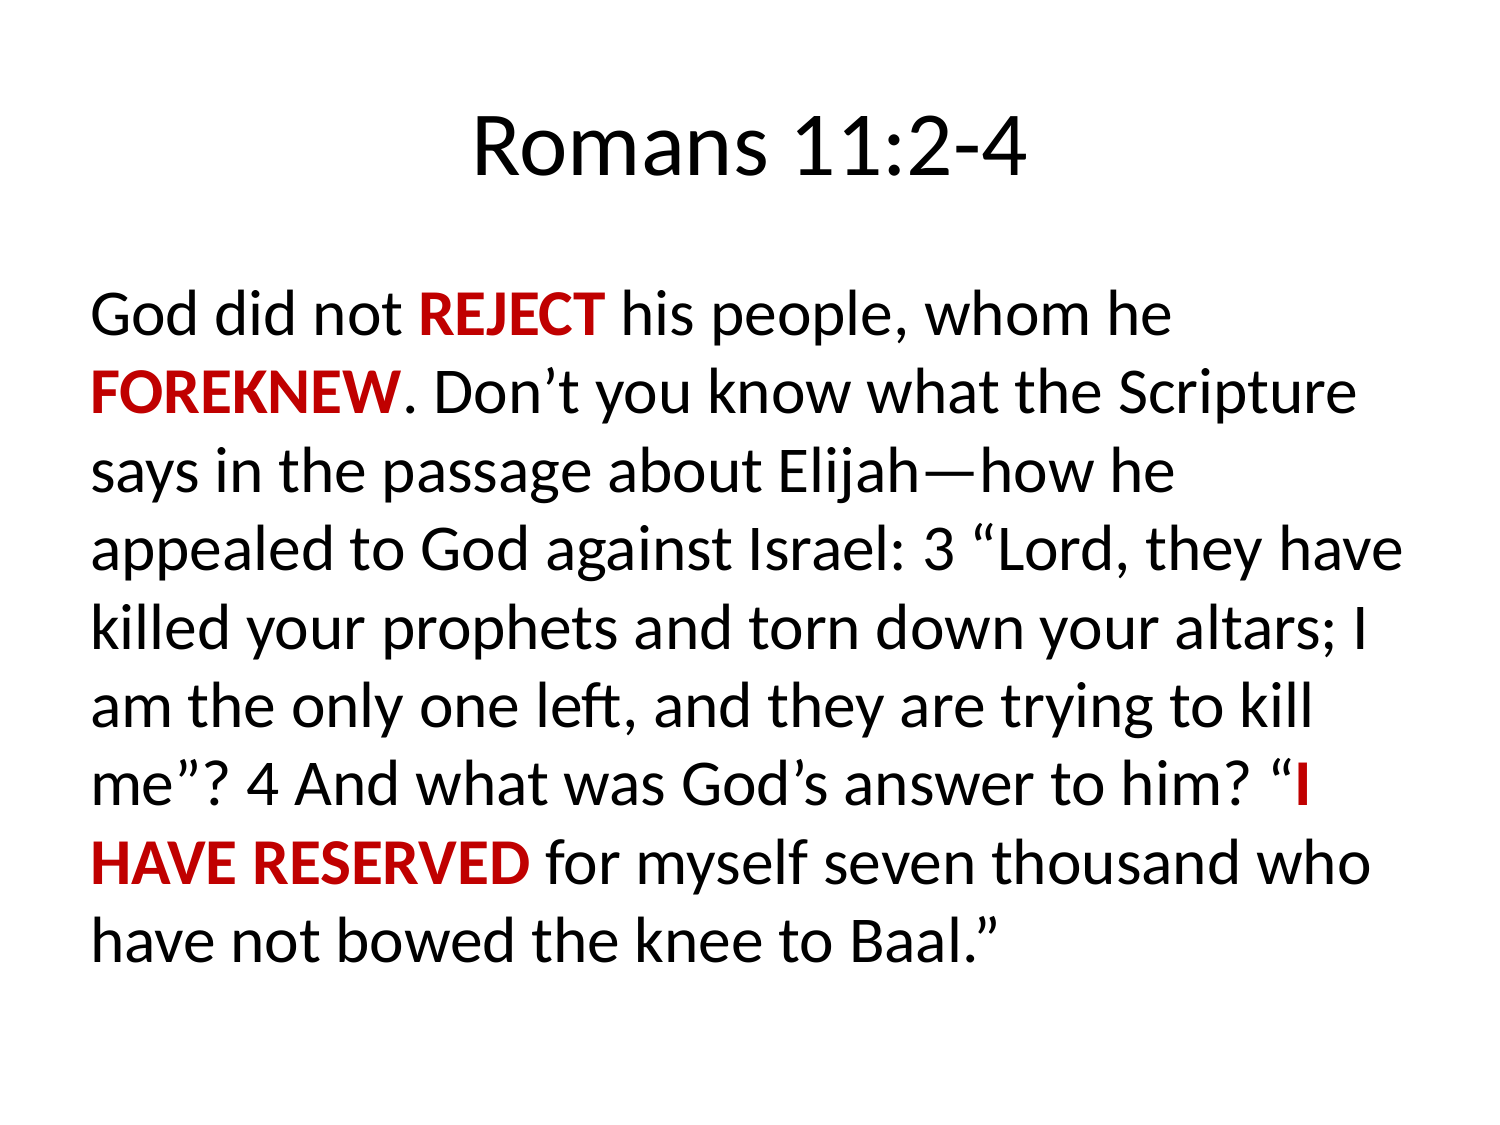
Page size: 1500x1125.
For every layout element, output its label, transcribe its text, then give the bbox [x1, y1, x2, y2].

list God did not REJECT his people, whom he FOREKNEW. Don’t you know what the Scripture says in the passage about Elijah—how he appealed to God against Israel: 3 “Lord, they have killed your prophets and torn down your altars; I am the only one left, and they are trying to kill me”? 4 And what was God’s answer to him? “I HAVE RESERVED for myself seven thousand who have not bowed the knee to Baal.” [75, 262, 1425, 1005]
title Romans 11:2-4 [75, 45, 1425, 233]
